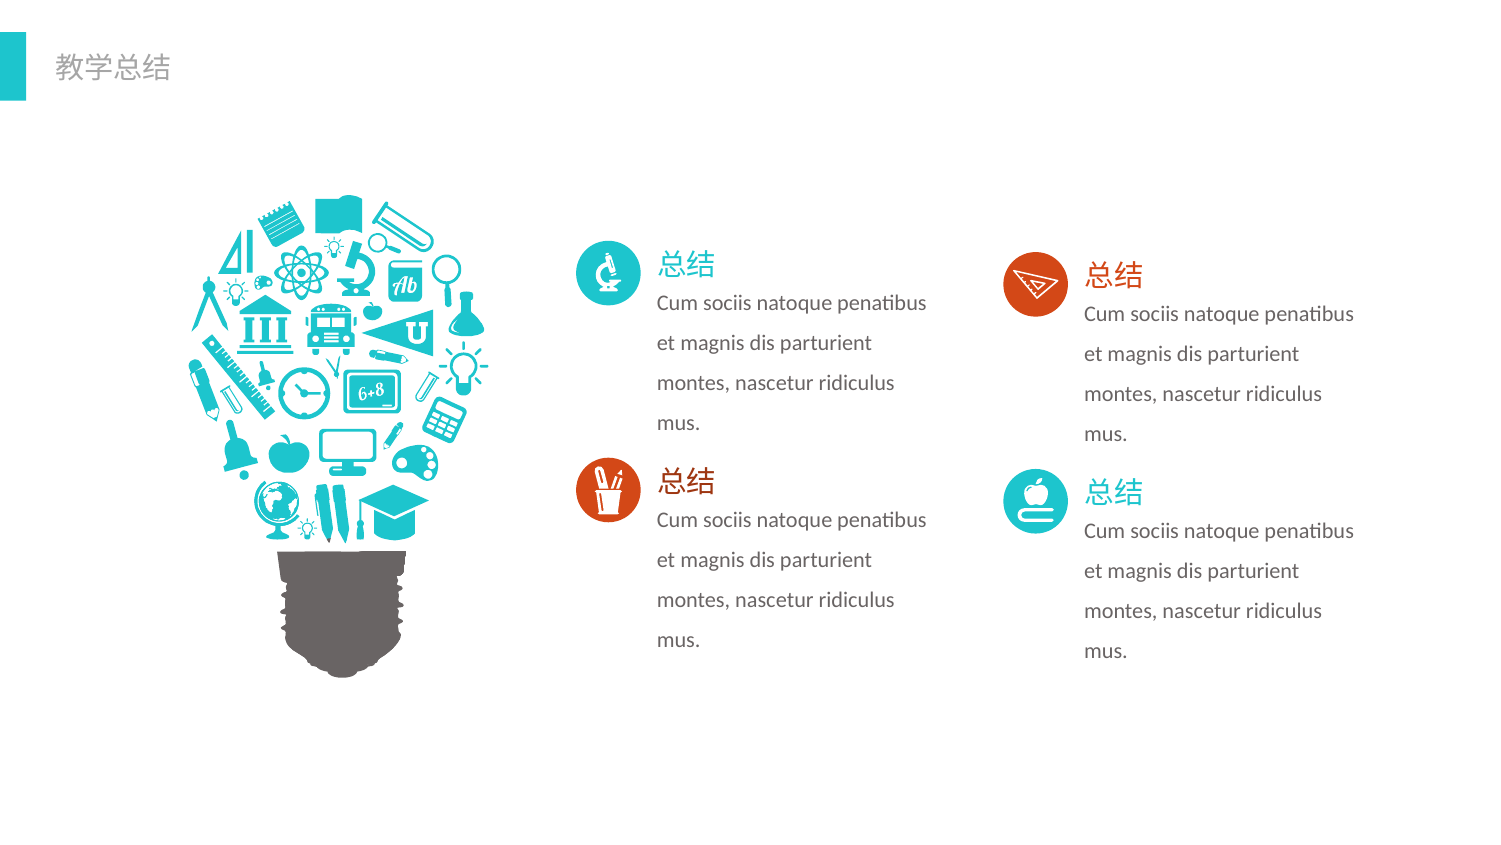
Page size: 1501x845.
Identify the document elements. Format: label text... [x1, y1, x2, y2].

text_box [315, 195, 363, 234]
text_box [191, 276, 229, 332]
text_box [438, 364, 448, 368]
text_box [274, 245, 329, 301]
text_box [268, 434, 310, 473]
text_box [305, 316, 309, 326]
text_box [325, 355, 341, 379]
text_box Cum sociis natoque penatibus et magnis dis parturient montes, nascetur ridiculus mus. [641, 267, 959, 443]
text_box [1003, 468, 1068, 534]
text_box [392, 444, 439, 481]
text_box [388, 260, 423, 302]
text_box [369, 349, 409, 364]
text_box 总结 [642, 455, 732, 506]
text_box [361, 309, 434, 357]
text_box [188, 359, 220, 422]
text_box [334, 484, 350, 537]
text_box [372, 201, 434, 253]
text_box [448, 291, 485, 337]
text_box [363, 302, 383, 321]
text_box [314, 484, 334, 539]
text_box [342, 348, 350, 355]
text_box [474, 348, 482, 356]
text_box [445, 377, 453, 385]
text_box Cum sociis natoque penatibus et magnis dis parturient montes, nascetur ridiculus mus. [641, 484, 959, 659]
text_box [367, 233, 401, 254]
text_box [445, 348, 453, 356]
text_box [356, 484, 430, 541]
text_box [239, 470, 249, 480]
text_box [254, 275, 273, 290]
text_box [278, 367, 331, 420]
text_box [254, 480, 300, 540]
text_box 总结 [1069, 466, 1159, 517]
text_box [337, 240, 376, 296]
text_box [223, 419, 259, 472]
text_box [479, 364, 489, 368]
text_box [319, 428, 377, 476]
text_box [1003, 252, 1068, 317]
text_box [312, 348, 320, 355]
text_box Cum sociis natoque penatibus et magnis dis parturient montes, nascetur ridiculus mus. [1069, 278, 1386, 454]
text_box [201, 334, 276, 420]
text_box Cum sociis natoque penatibus et magnis dis parturient montes, nascetur ridiculus mus. [1069, 495, 1386, 671]
text_box 总结 [642, 238, 732, 289]
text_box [576, 240, 641, 306]
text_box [277, 537, 406, 678]
text_box [300, 518, 314, 537]
text_box 总结 [1069, 249, 1159, 300]
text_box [237, 294, 294, 354]
text_box [343, 369, 401, 414]
text_box [449, 352, 482, 396]
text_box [576, 457, 641, 523]
text_box [326, 236, 344, 259]
text_box [257, 201, 305, 247]
text_box [422, 396, 467, 444]
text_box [415, 371, 440, 402]
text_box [217, 229, 253, 274]
text_box [353, 316, 357, 326]
text_box [307, 303, 355, 347]
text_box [431, 254, 462, 307]
text_box [229, 278, 249, 306]
text_box [383, 422, 404, 450]
text_box [258, 361, 276, 391]
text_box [220, 385, 243, 414]
